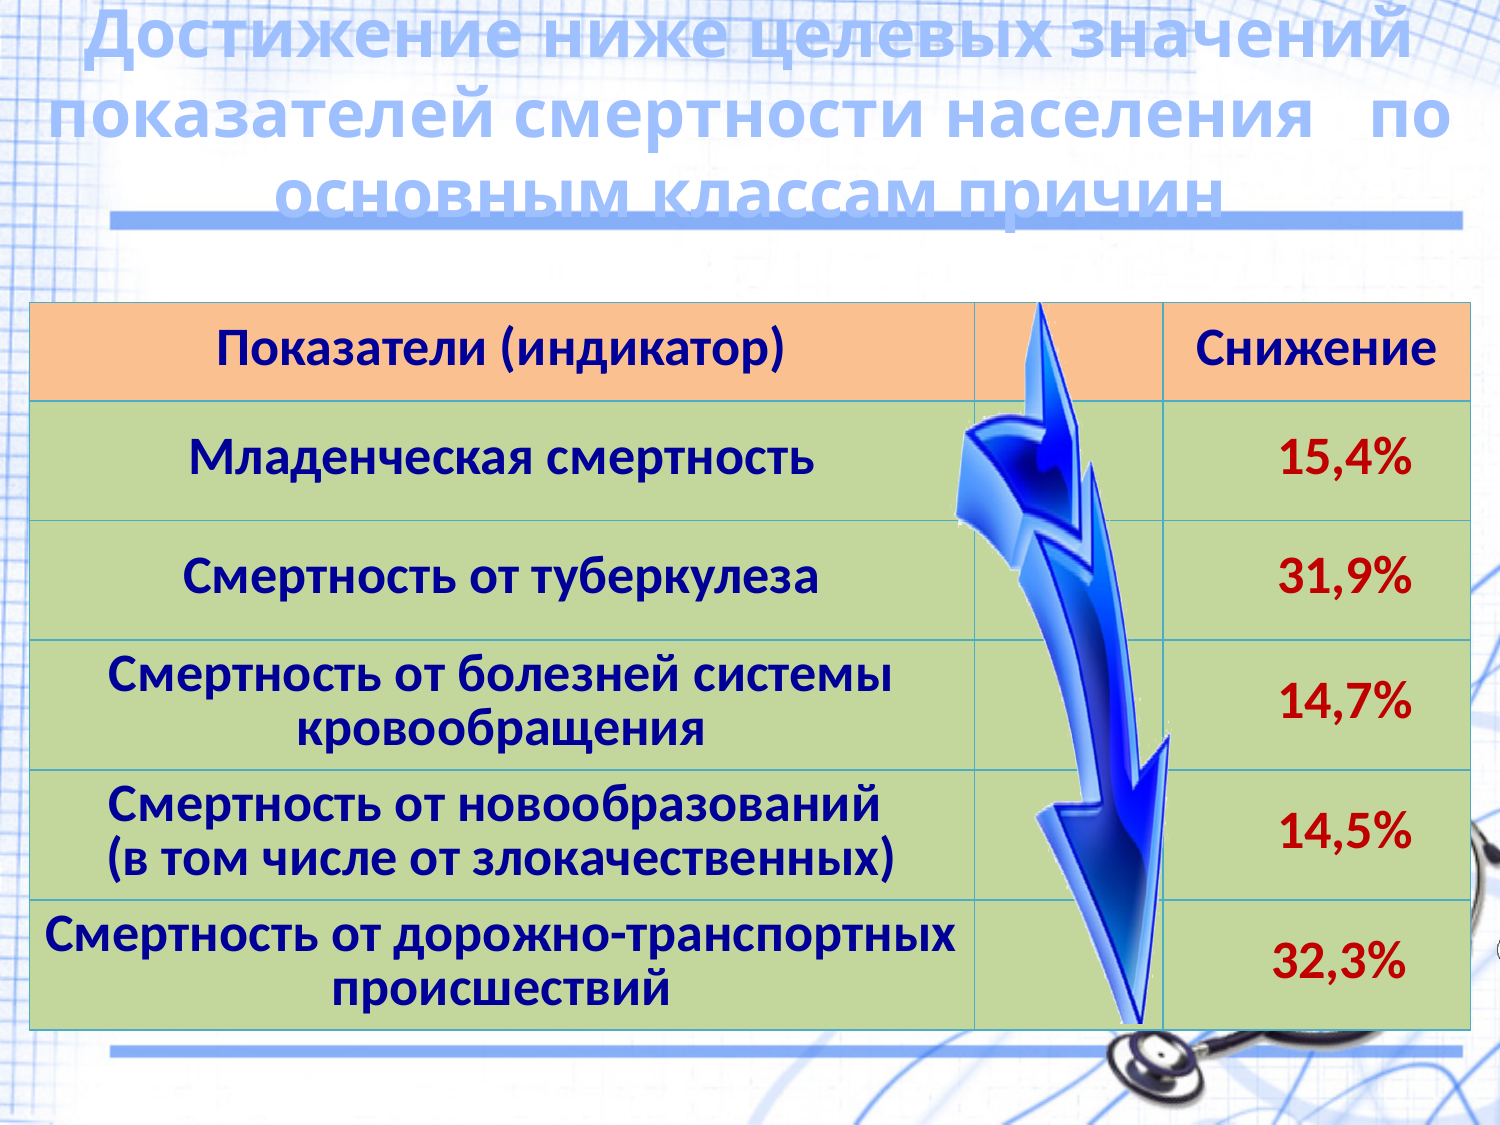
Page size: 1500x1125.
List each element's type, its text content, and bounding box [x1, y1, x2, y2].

picture [0, 239, 1500, 1125]
table_cell Смертность от дорожно-транспортных происшествий [30, 901, 948, 1029]
text_box Достижение ниже целевых значений показателей смертности населения по основным классам причин [0, 0, 1500, 239]
table_cell Младенческая смертность [30, 402, 945, 520]
table_cell 14,7% [1180, 641, 1470, 769]
table_cell Смертность от туберкулеза [30, 521, 945, 639]
table_cell 14,5% [1180, 771, 1470, 899]
table_cell Смертность от новообразований (в том числе от злокачественных) [30, 771, 945, 899]
table_cell 15,4% [1180, 402, 1470, 520]
table_header Снижение [1178, 303, 1470, 400]
table_cell 32,3% [1177, 901, 1470, 1029]
table_header Показатели (индикатор) [30, 303, 947, 400]
table_cell Смертность от болезней системы кровообращения [30, 641, 945, 769]
table_cell 31,9% [1180, 521, 1470, 639]
